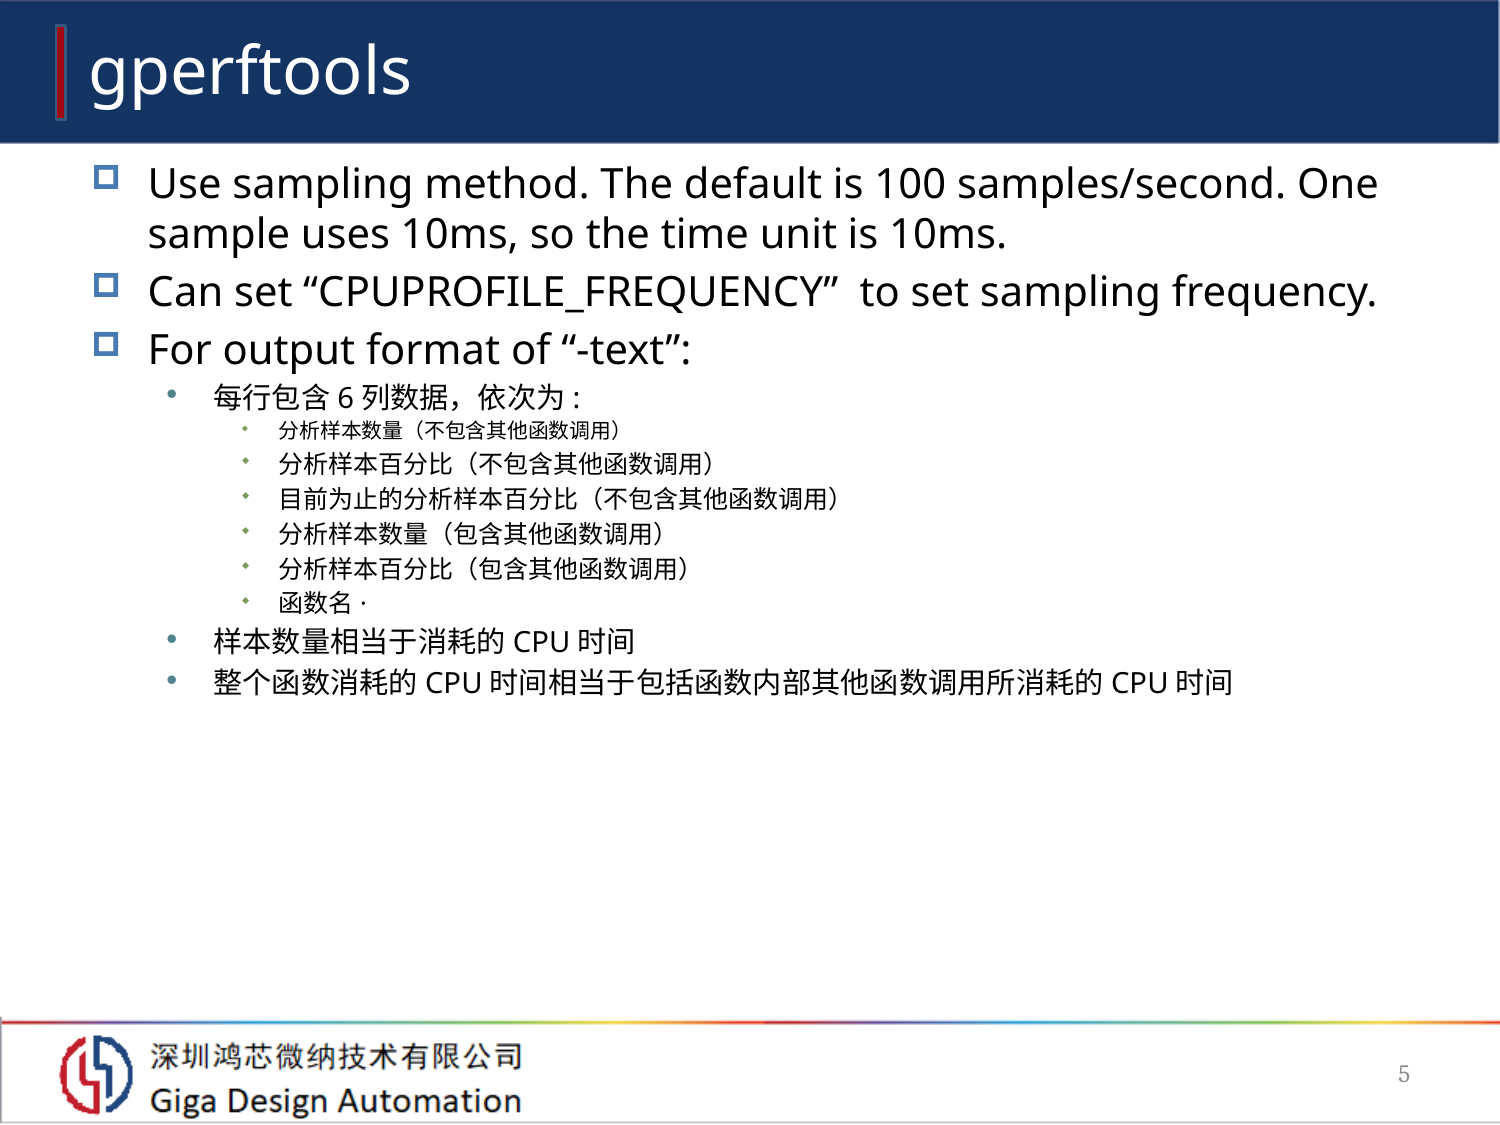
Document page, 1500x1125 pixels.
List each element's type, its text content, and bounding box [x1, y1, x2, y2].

picture [0, 0, 1500, 1125]
slide_number 5 [1074, 1042, 1425, 1103]
title gperftools [73, 20, 1424, 138]
list Use sampling method. The default is 100 samples/second. One sample uses 10ms, so the time unit is 10ms. Can set “CPUPROFILE_FREQUENCY” to set sampling frequency. For output format of “-text”: 每行包含6列数据，依次为: 分析样本数量（不包含其他函数调用） 分析样本百分比（不包含其他函数调用） 目前为止的分析样本百分比（不包含其他函数调用） 分析样本数量（包含其他函数调用） 分析样本百分比（包含其他函数调用） 函数名· 样本数量相当于消耗的CPU时间 整个函数消耗的CPU时间相当于包括函数内部其他函数调用所消耗的CPU时间 [76, 149, 1424, 1012]
